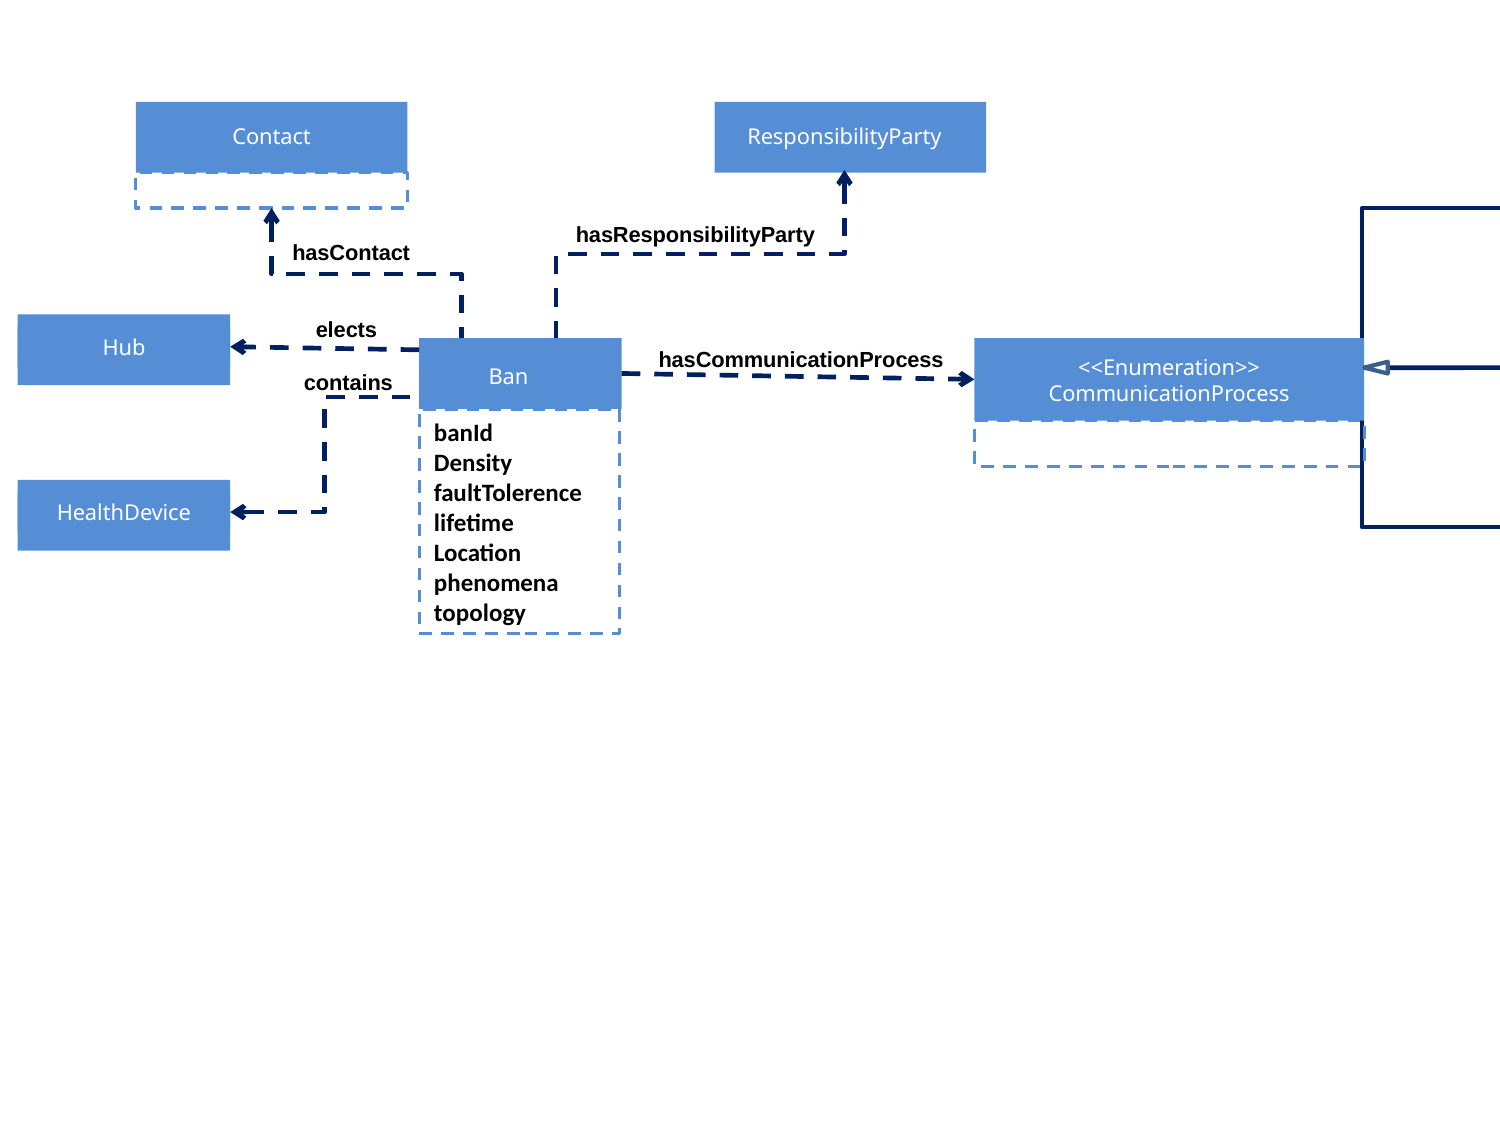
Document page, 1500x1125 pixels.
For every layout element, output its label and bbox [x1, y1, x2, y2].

text_box [17, 101, 1500, 637]
